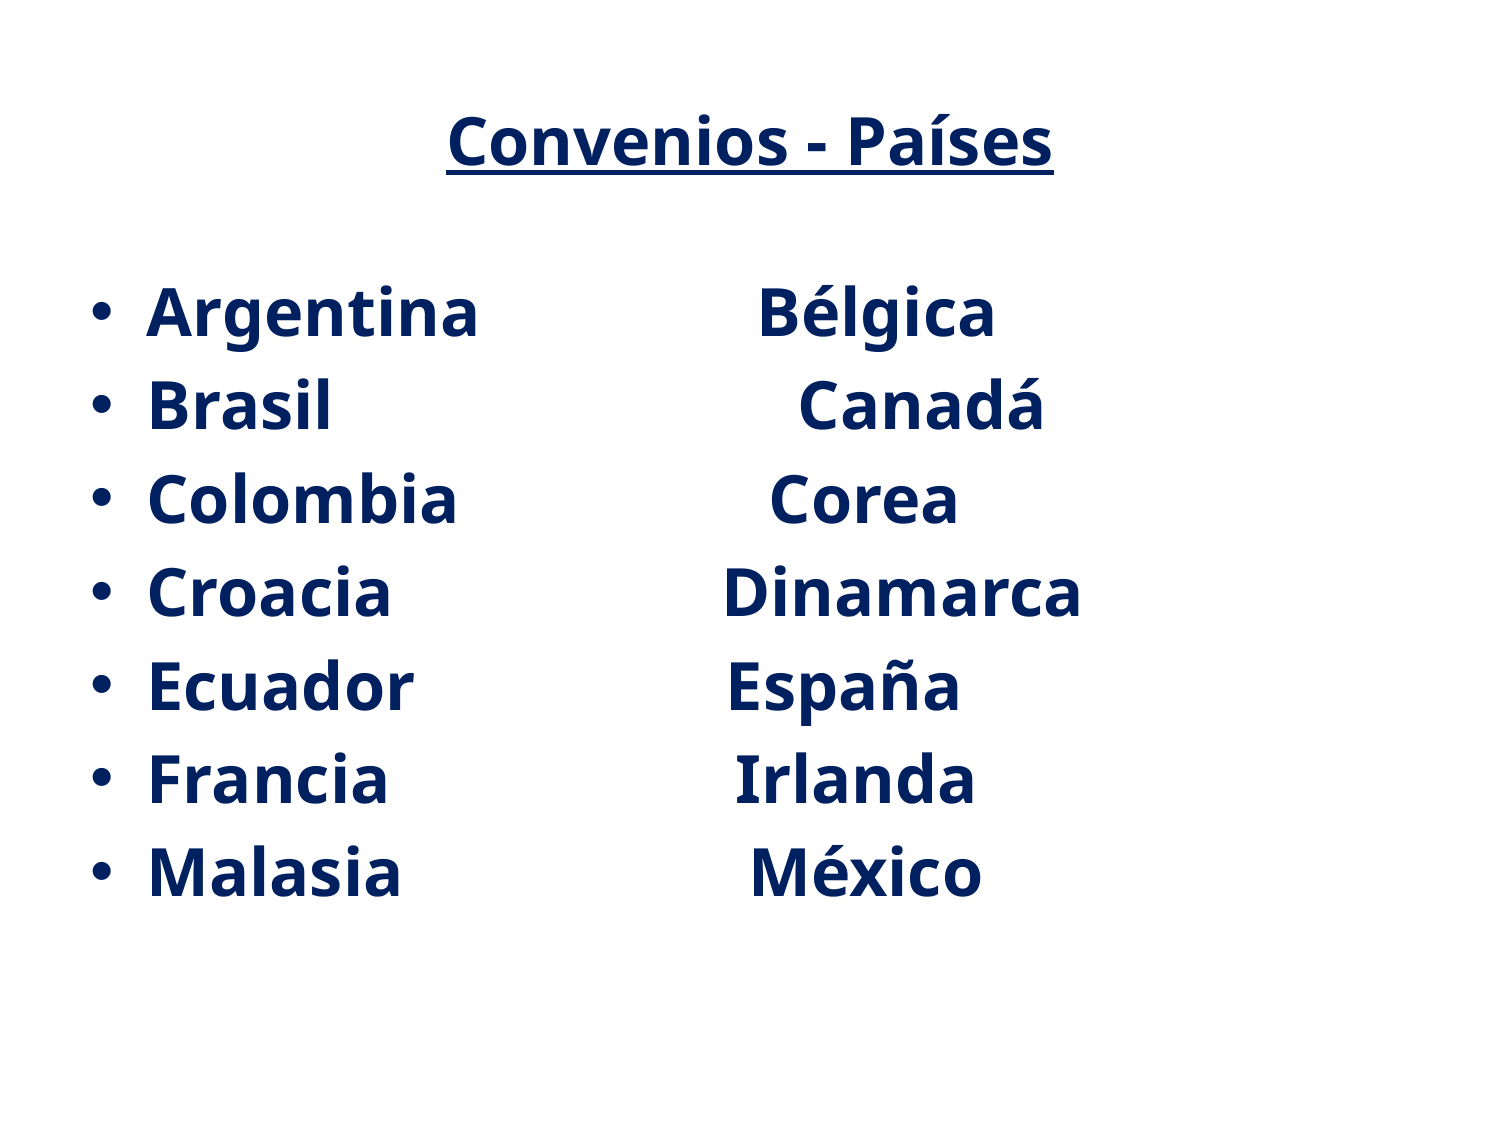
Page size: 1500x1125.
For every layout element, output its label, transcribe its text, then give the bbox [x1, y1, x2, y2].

list Argentina Bélgica Brasil Canadá Colombia Corea Croacia Dinamarca Ecuador España Francia Irlanda Malasia México [74, 262, 1426, 1006]
title Convenios - Países [74, 44, 1426, 233]
